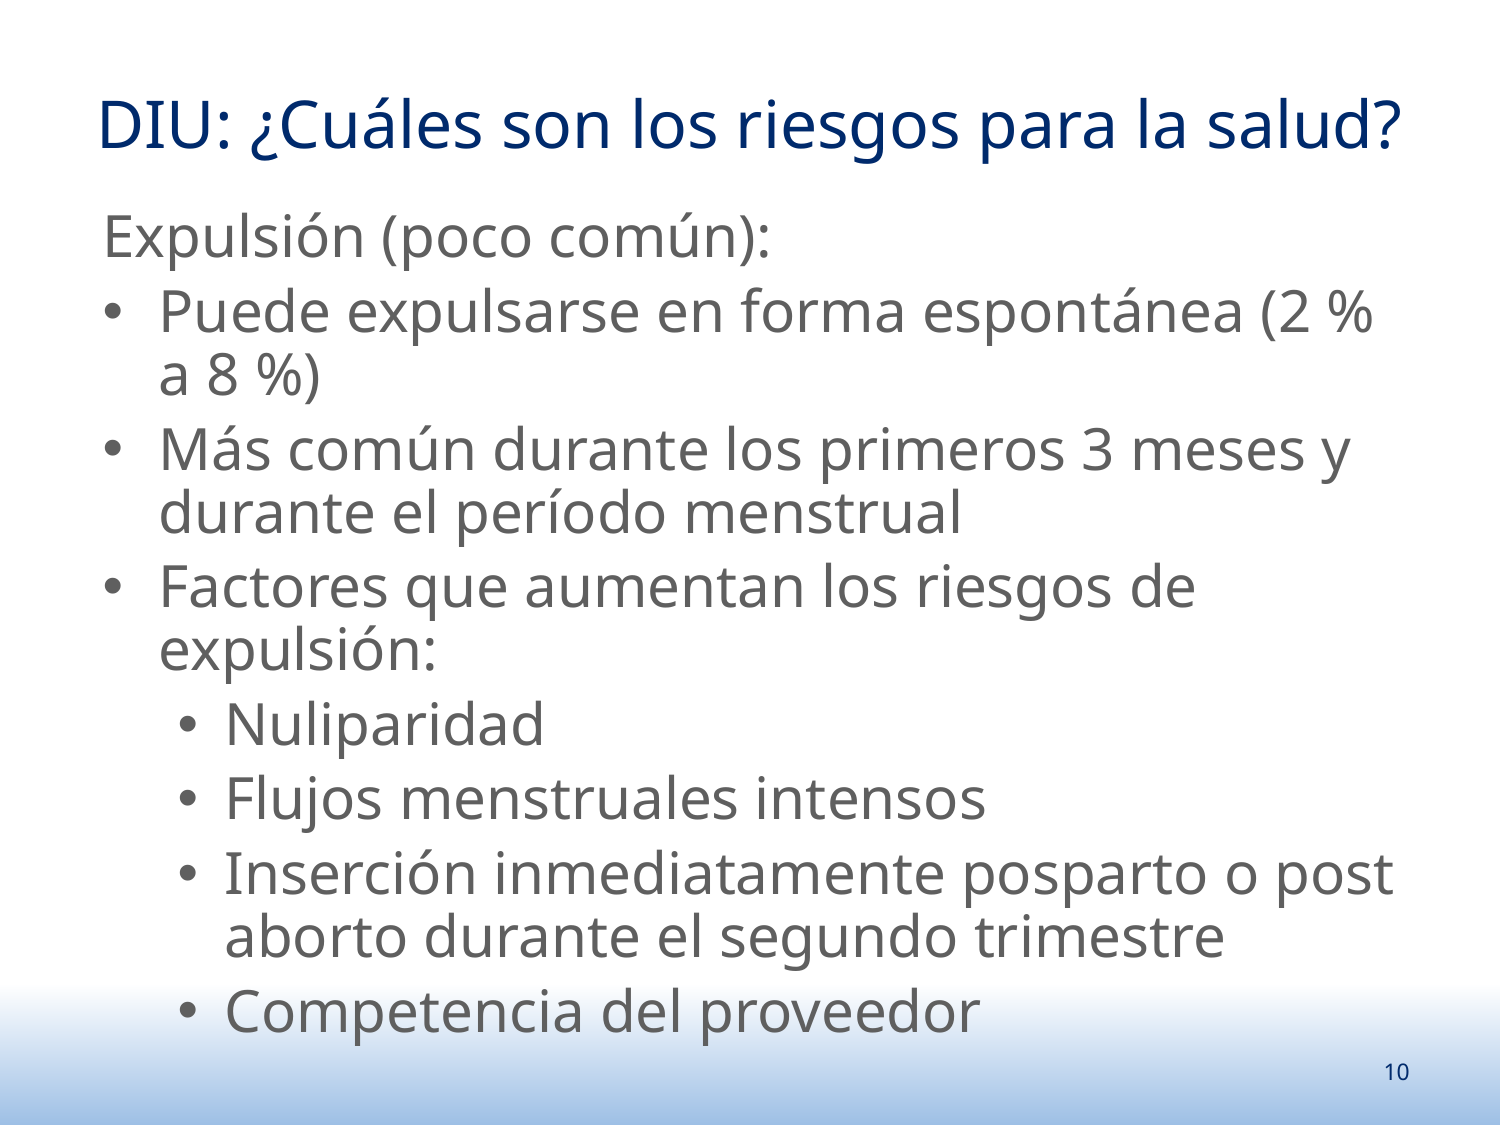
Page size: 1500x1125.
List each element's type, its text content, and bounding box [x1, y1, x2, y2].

list Expulsión (poco común): Puede expulsarse en forma espontánea (2 % a 8 %) Más común durante los primeros 3 meses y durante el período menstrual Factores que aumentan los riesgos de expulsión: Nuliparidad Flujos menstruales intensos Inserción inmediatamente posparto o post aborto durante el segundo trimestre Competencia del proveedor [87, 200, 1438, 1013]
slide_number 10 [1074, 1042, 1425, 1103]
title DIU: ¿Cuáles son los riesgos para la salud? [75, 45, 1425, 200]
